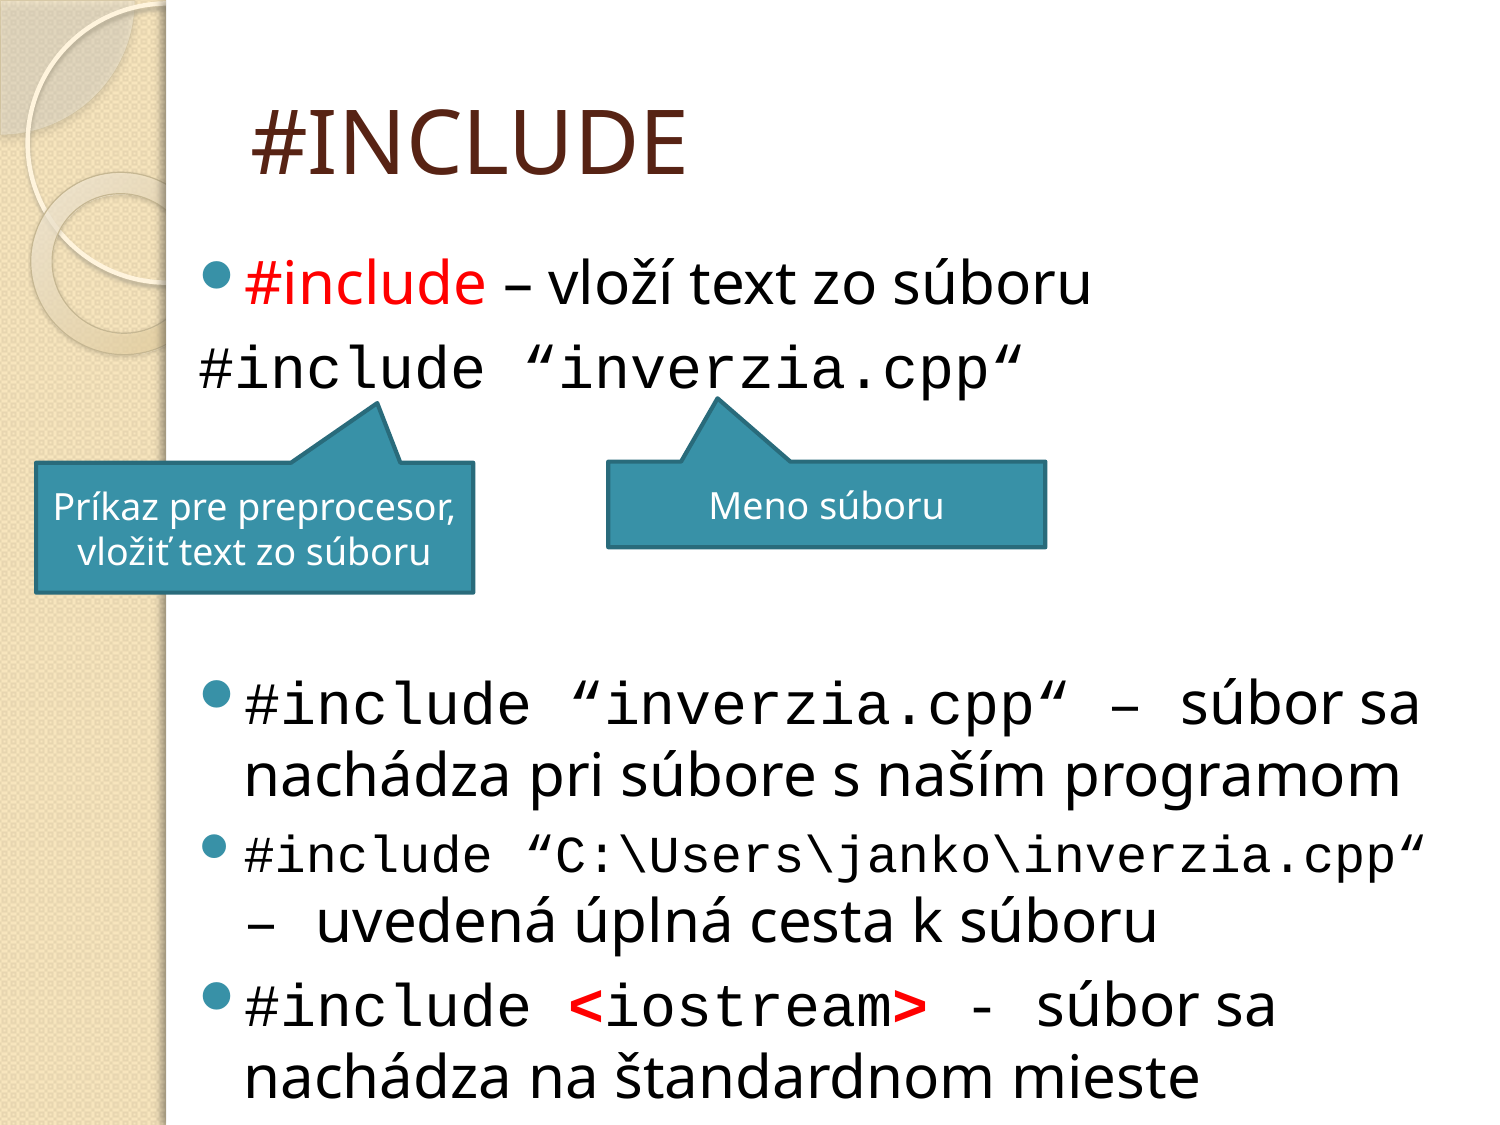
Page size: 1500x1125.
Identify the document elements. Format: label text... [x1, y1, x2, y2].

text_box Meno súboru [606, 396, 1048, 550]
text_box Príkaz pre preprocesor, vložiť text zo súboru [34, 401, 476, 595]
list #include – vloží text zo súboru #include “inverzia.cpp“ #include “inverzia.cpp“ – súbor sa nachádza pri súbore s naším programom #include “C:\Users\janko\inverzia.cpp“ – uvedená úplná cesta k súboru #include <iostream> - súbor sa nachádza na štandardnom mieste [171, 237, 1500, 1125]
title #INCLUDE [235, 45, 1466, 233]
